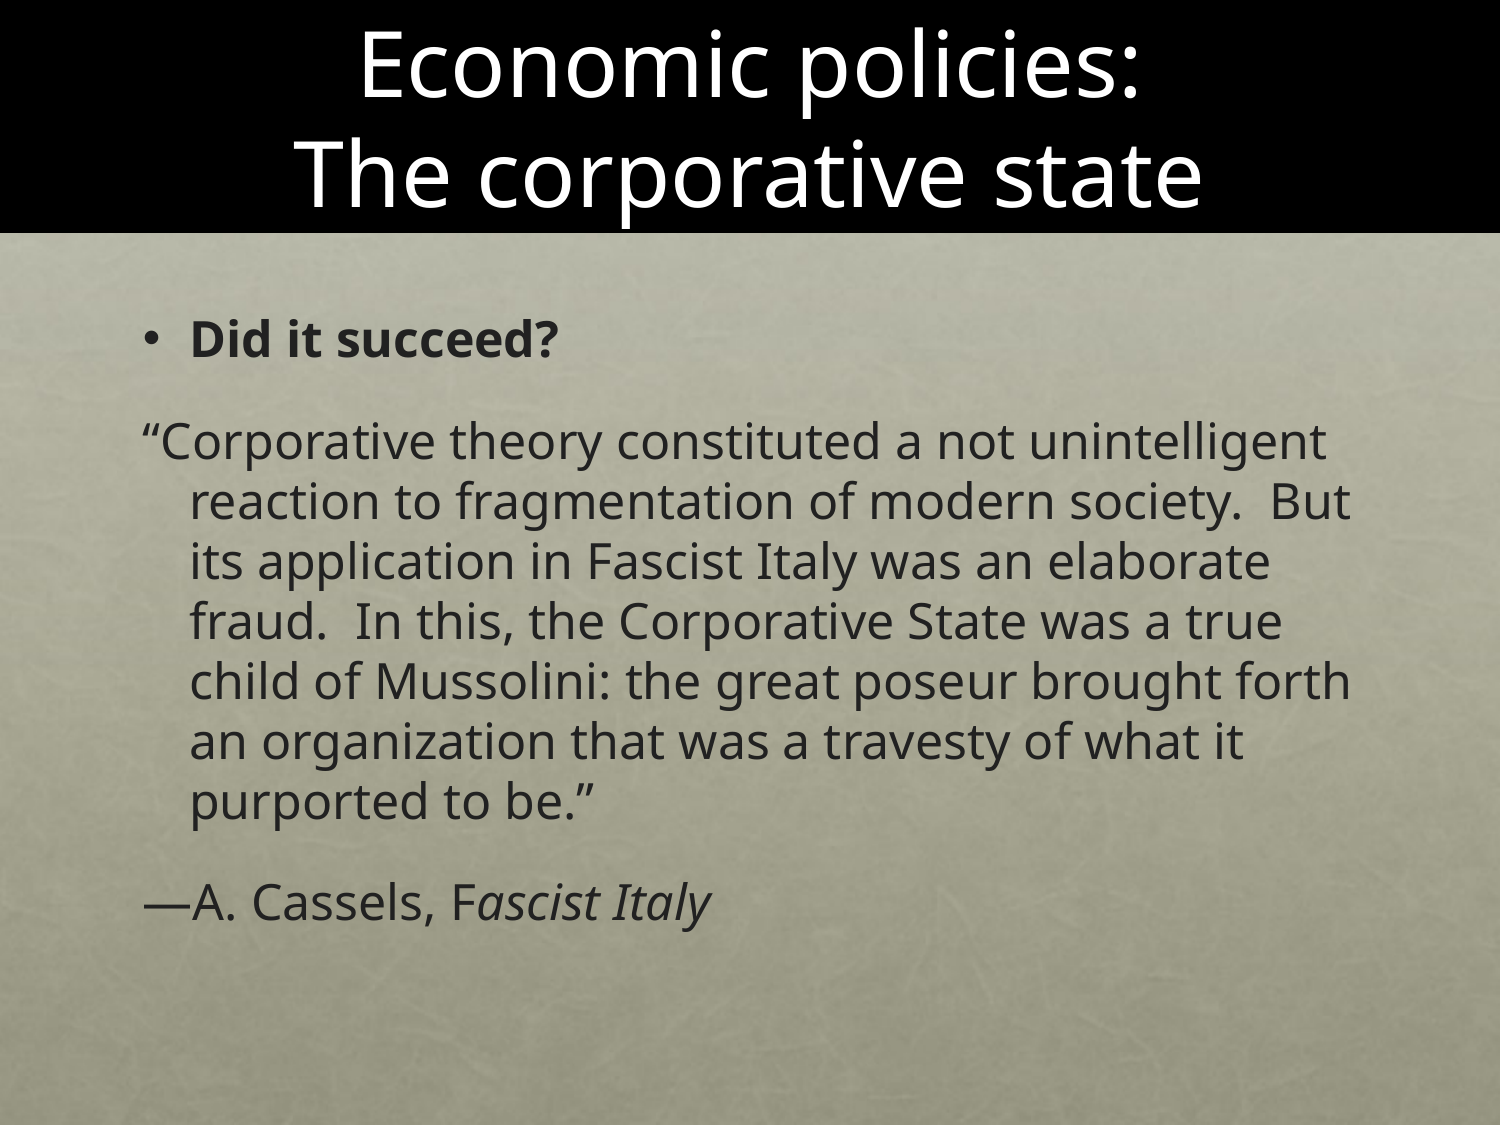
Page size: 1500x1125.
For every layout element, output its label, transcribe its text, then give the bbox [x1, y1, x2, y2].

list Did it succeed? “Corporative theory constituted a not unintelligent reaction to fragmentation of modern society. But its application in Fascist Italy was an elaborate fraud. In this, the Corporative State was a true child of Mussolini: the great poseur brought forth an organization that was a travesty of what it purported to be.” —A. Cassels, Fascist Italy [127, 299, 1372, 1091]
picture [0, 214, 1500, 1125]
title Economic policies: The corporative state [127, 10, 1372, 221]
